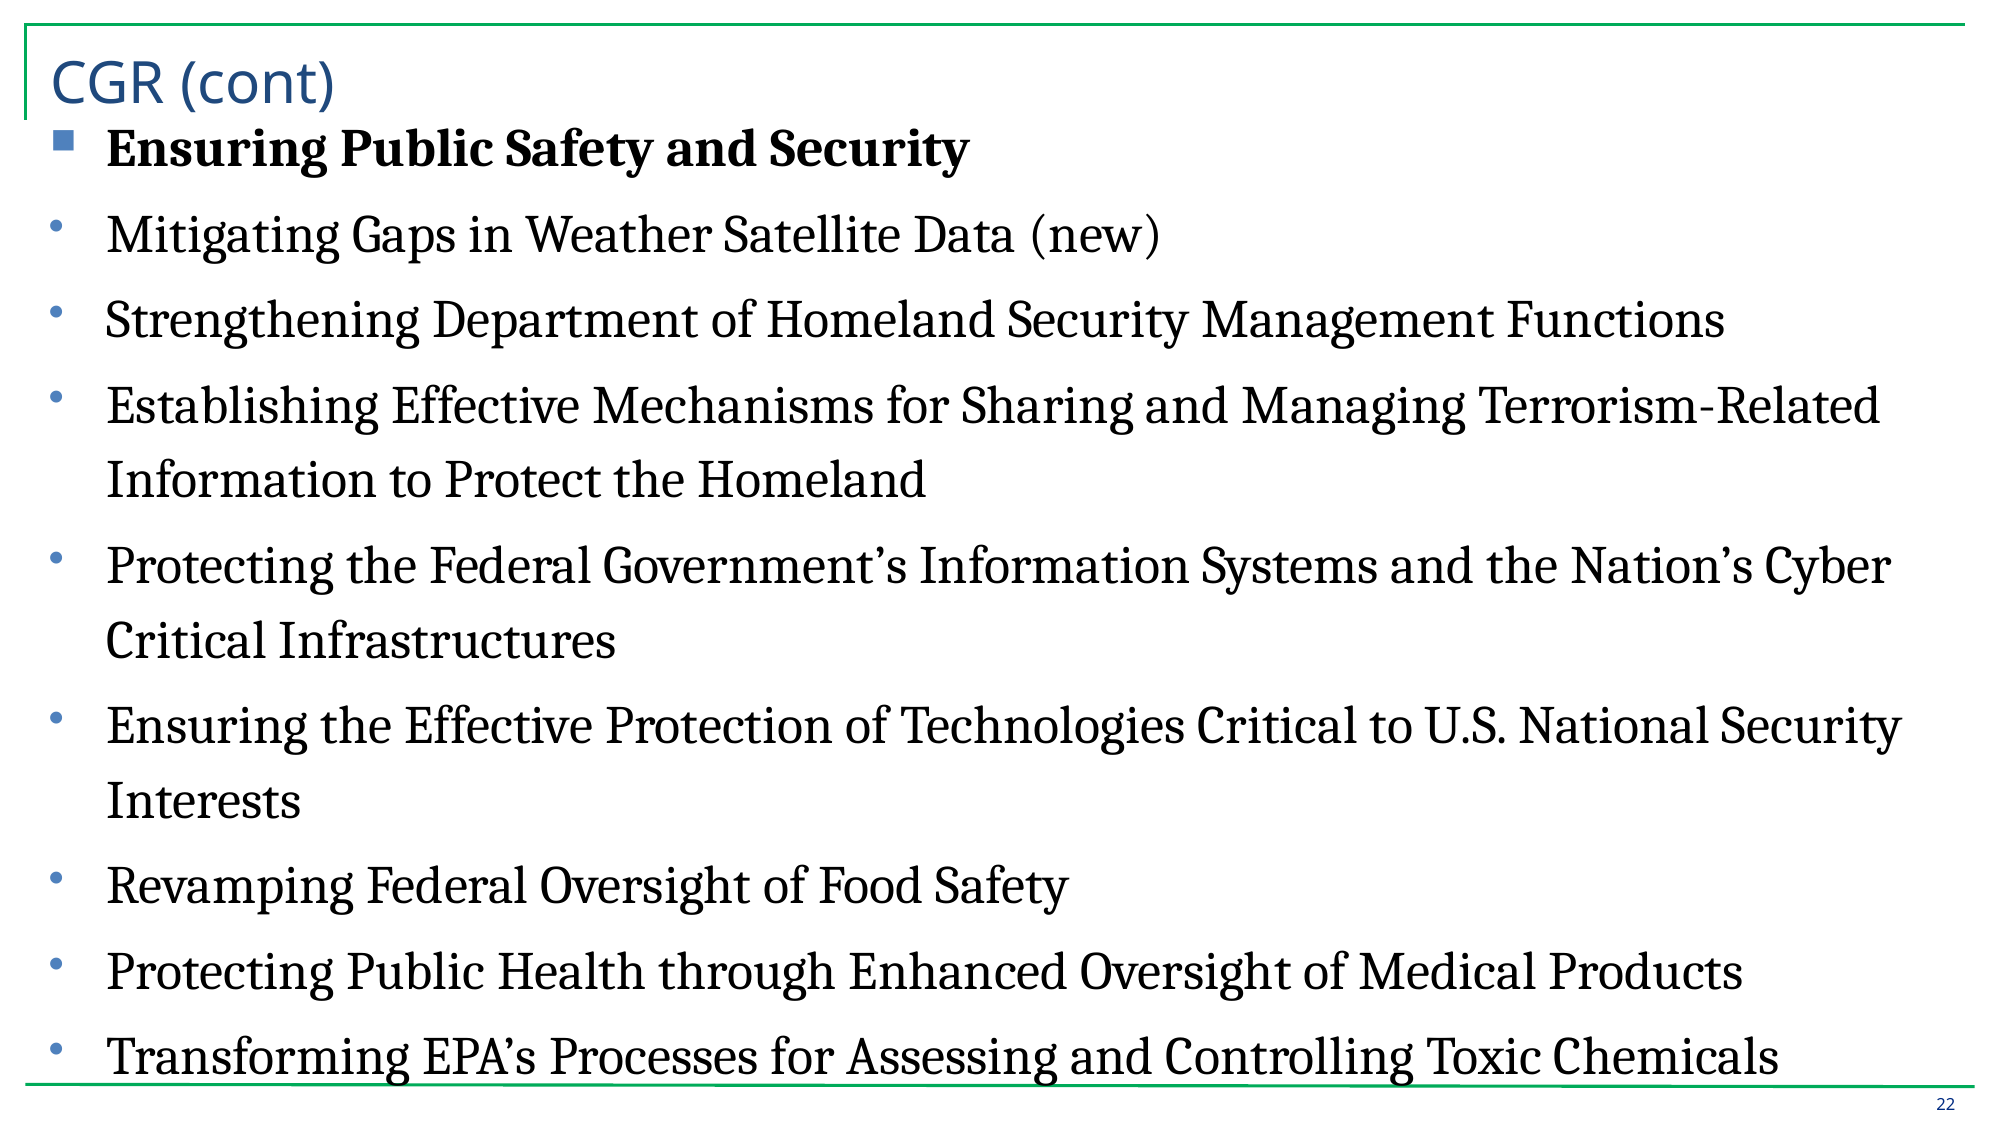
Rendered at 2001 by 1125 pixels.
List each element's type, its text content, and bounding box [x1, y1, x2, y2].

slide_number 22 [1507, 1071, 1975, 1125]
title CGR (cont) [35, 37, 1956, 128]
list Ensuring Public Safety and Security Mitigating Gaps in Weather Satellite Data (new) Strengthening Department of Homeland Security Management Functions Establishing Effective Mechanisms for Sharing and Managing Terrorism-Related Information to Protect the Homeland Protecting the Federal Government’s Information Systems and the Nation’s Cyber Critical Infrastructures Ensuring the Effective Protection of Technologies Critical to U.S. National Security Interests Revamping Federal Oversight of Food Safety Protecting Public Health through Enhanced Oversight of Medical Products Transforming EPA’s Processes for Assessing and Controlling Toxic Chemicals [35, 94, 1946, 1065]
